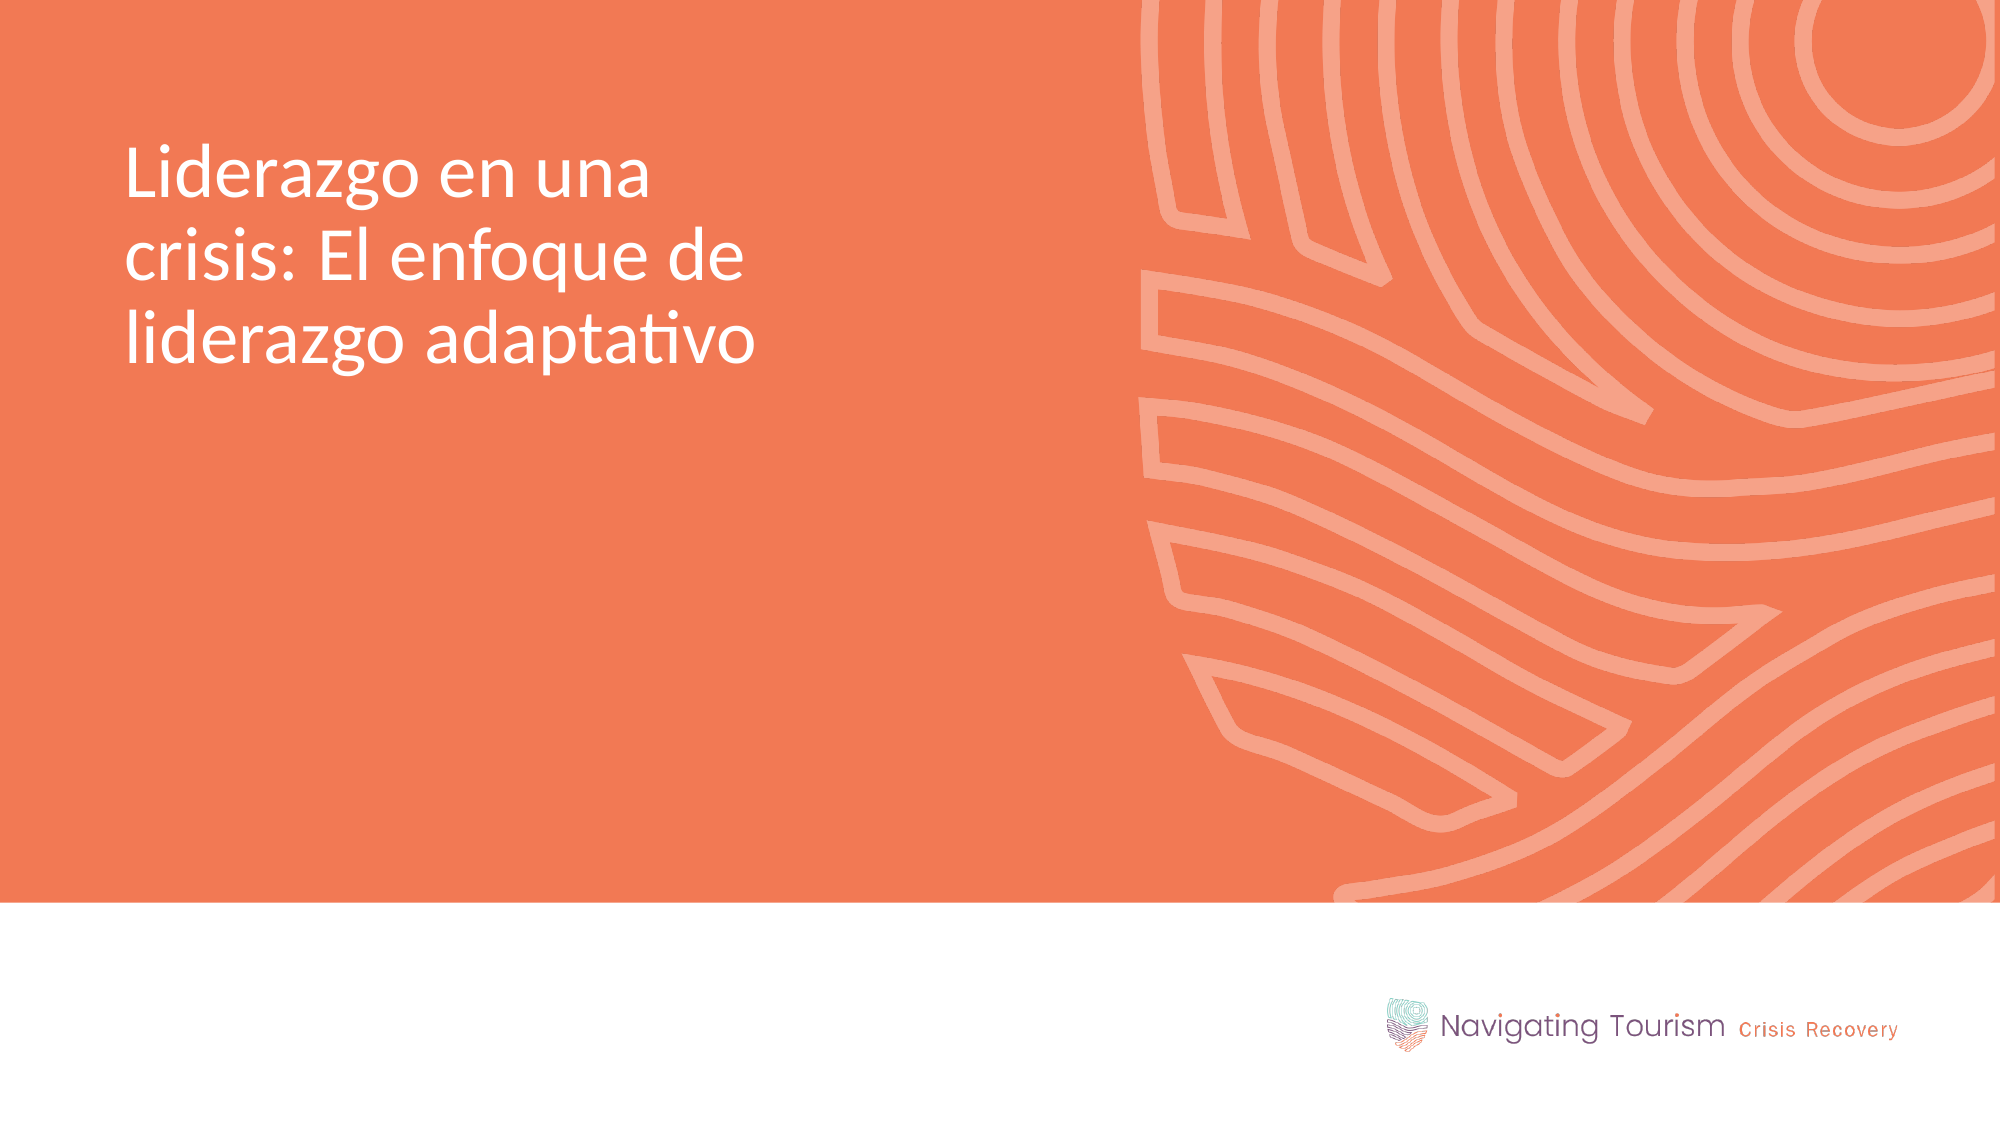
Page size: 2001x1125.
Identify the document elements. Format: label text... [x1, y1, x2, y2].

picture [1138, 0, 1995, 903]
picture [1434, 1000, 1899, 1050]
picture [1387, 993, 1433, 1056]
list Liderazgo en una crisis: El enfoque de liderazgo adaptativo [109, 123, 820, 394]
